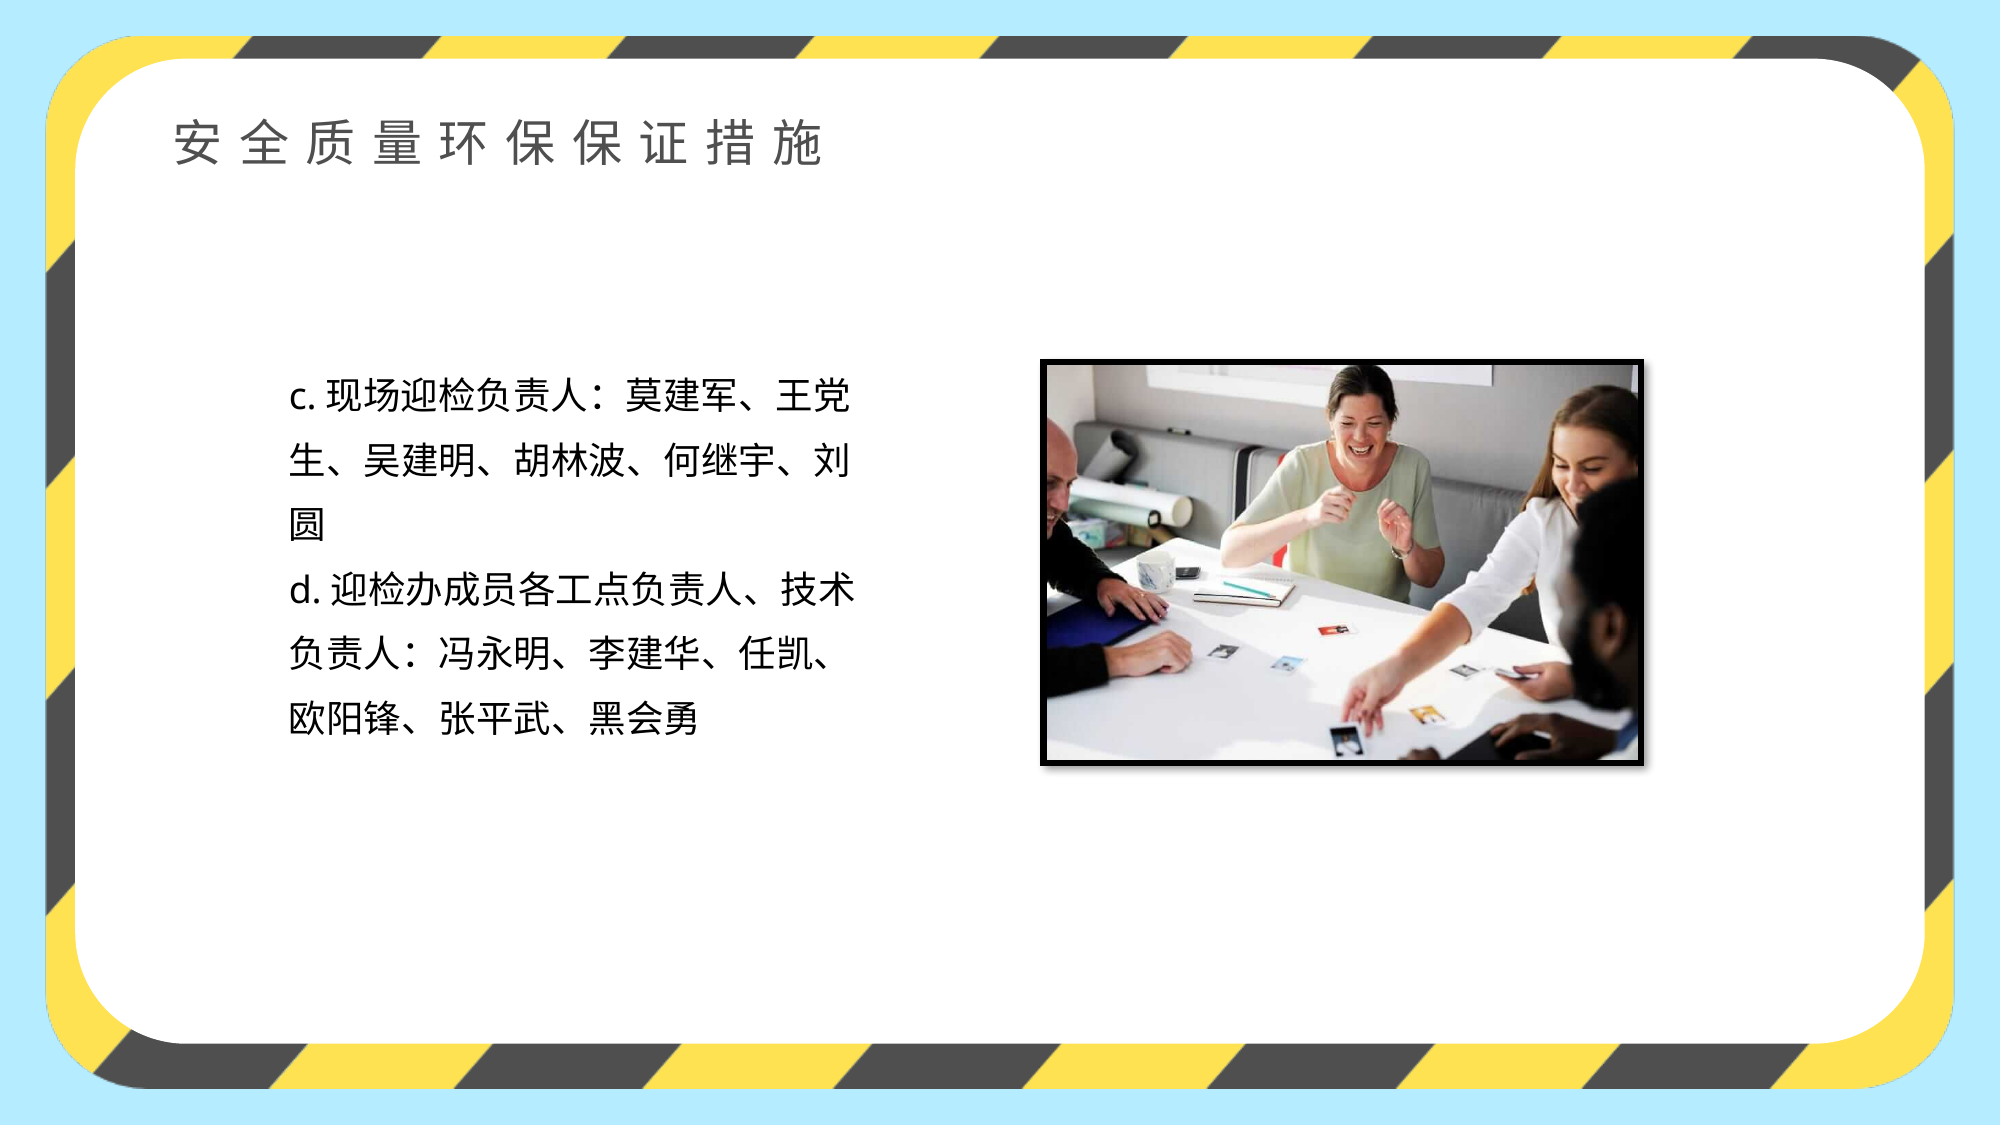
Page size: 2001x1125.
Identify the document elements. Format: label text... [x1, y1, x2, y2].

text_box 安全质量环保保证措施 [157, 104, 1164, 179]
text_box c.现场迎检负责人：莫建军、王党生、吴建明、胡林波、何继宇、刘圆 d.迎检办成员各工点负责人、技术负责人：冯永明、李建华、任凯、欧阳锋、张平武、黑会勇 [273, 345, 895, 638]
picture [0, 0, 2000, 1125]
